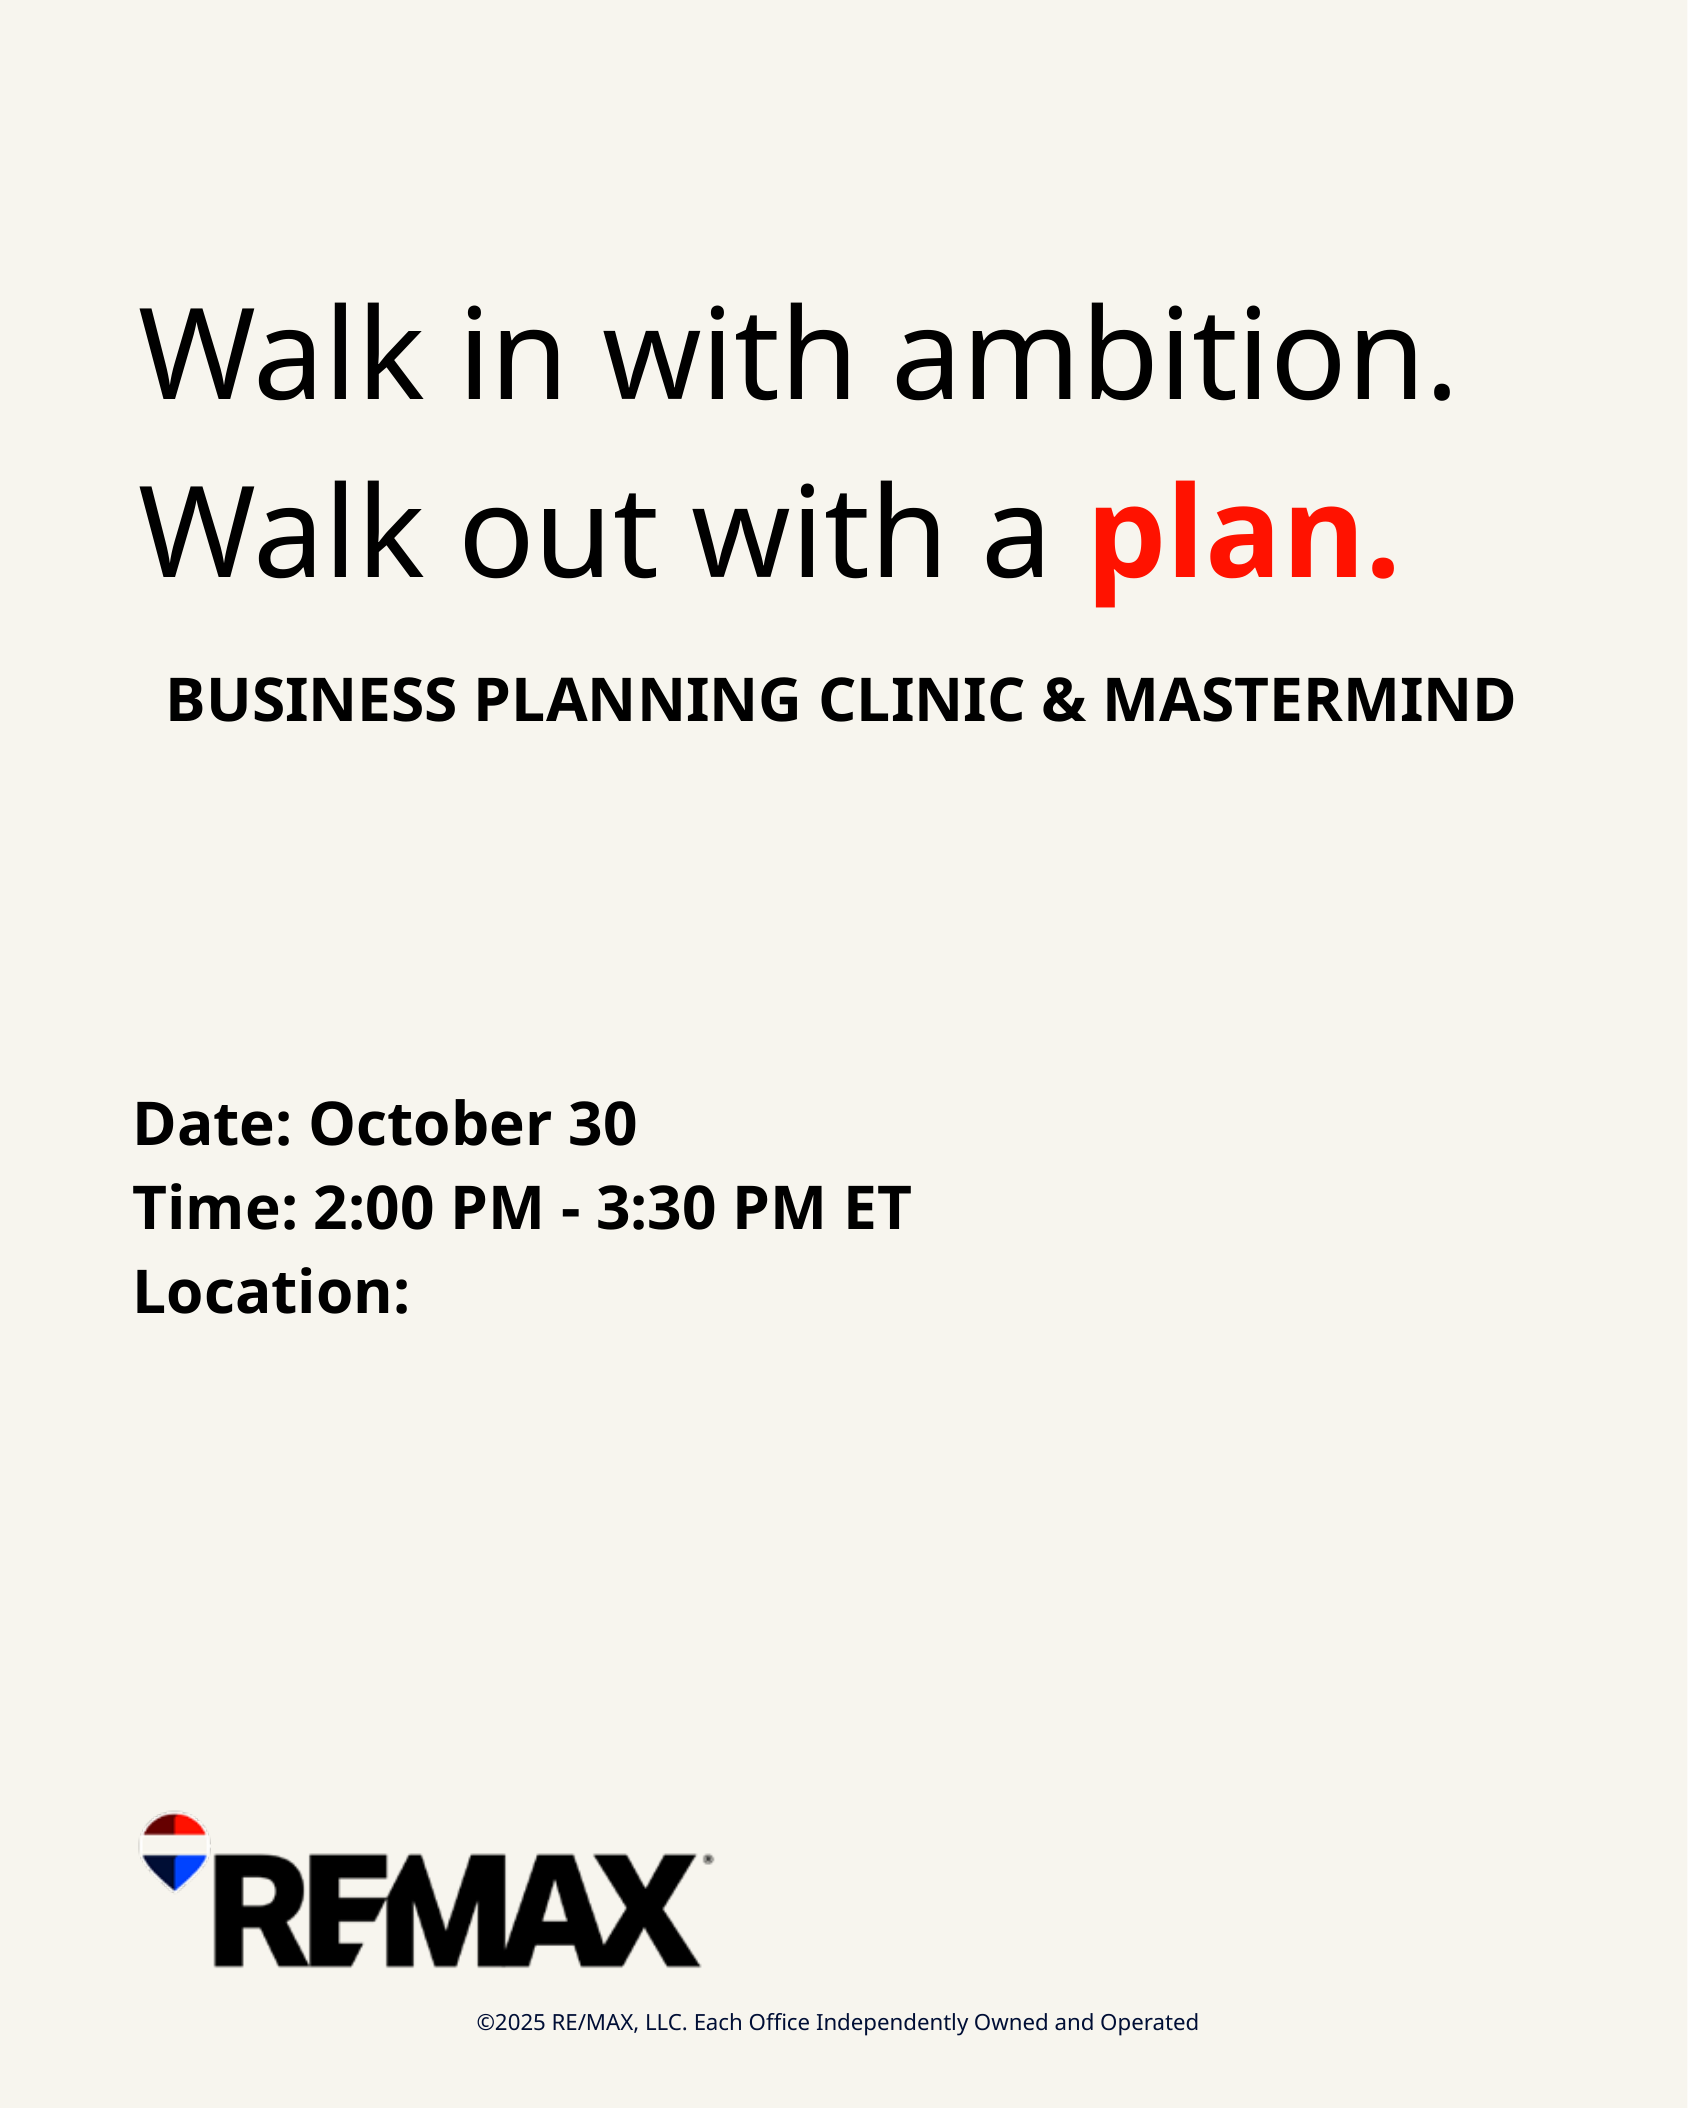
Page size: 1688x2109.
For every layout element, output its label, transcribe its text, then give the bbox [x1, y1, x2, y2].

text_box Walk in with ambition. Walk out with a plan. [138, 247, 1550, 603]
text_box Date: October 30 Time: 2:00 PM - 3:30 PM ET Location: [132, 1072, 1119, 1327]
text_box ©2025 RE/MAX, LLC. Each Office Independently Owned and Operated [270, 2004, 1407, 2036]
text_box BUSINESS PLANNING CLINIC & MASTERMIND [137, 649, 1547, 734]
text_box [132, 1806, 720, 1970]
